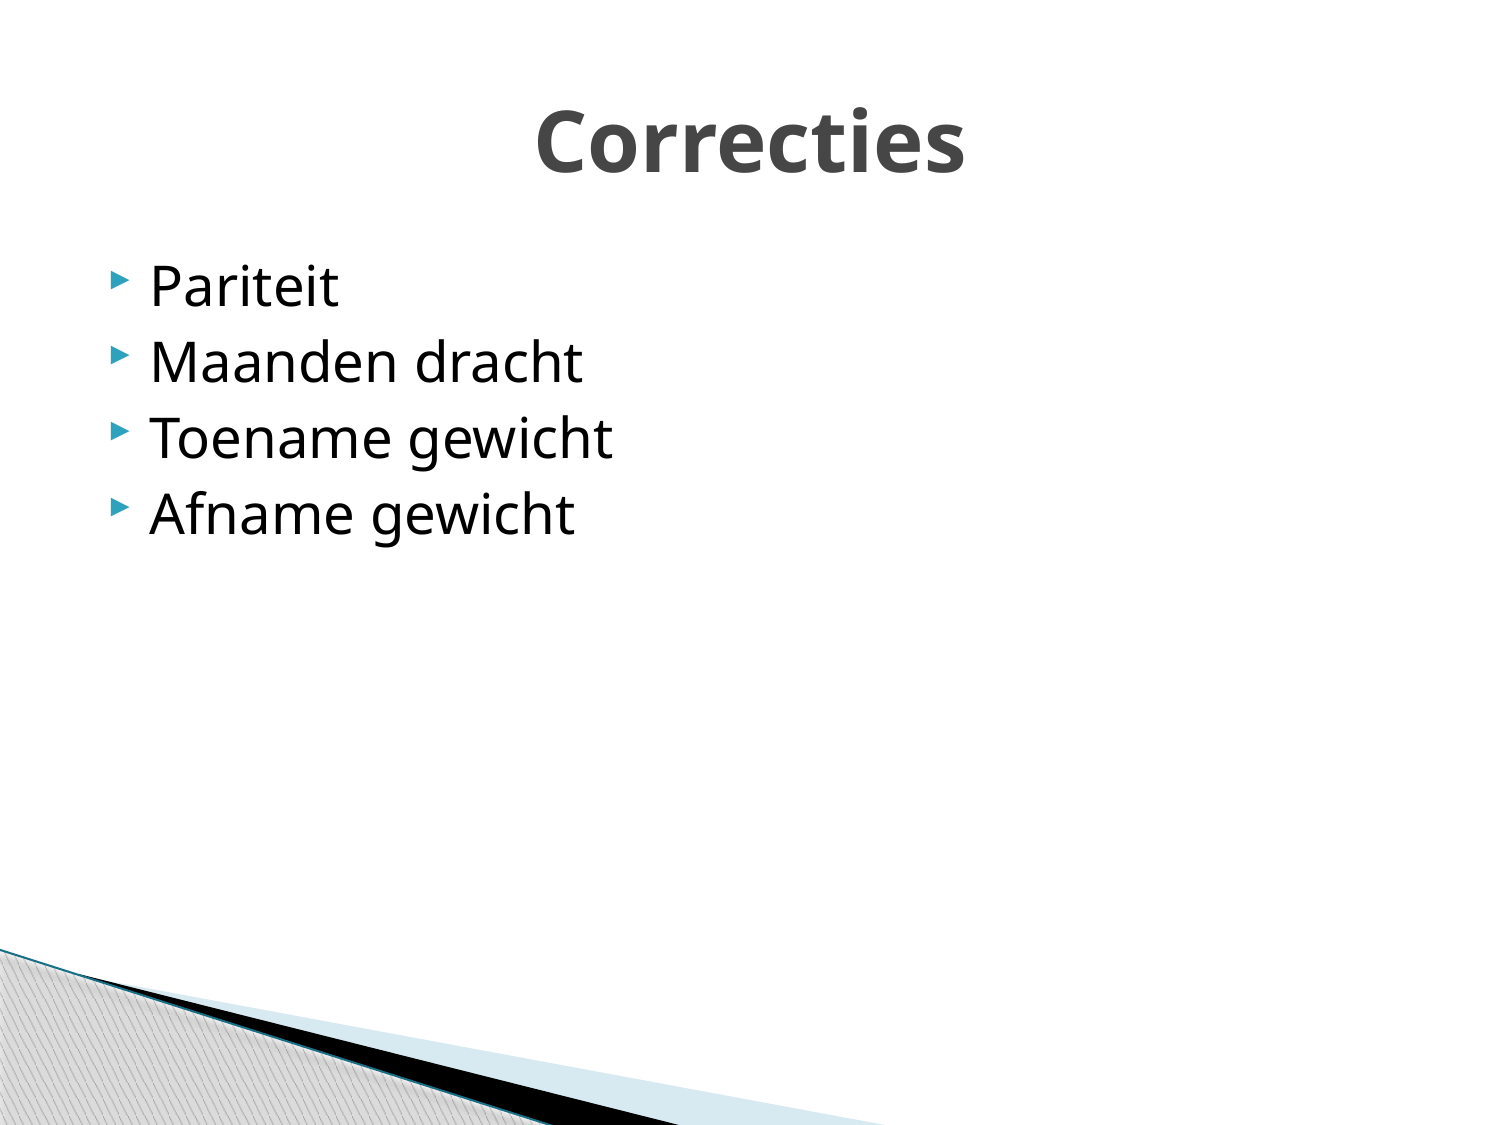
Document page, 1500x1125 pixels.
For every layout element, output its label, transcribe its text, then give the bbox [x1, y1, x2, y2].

title Correcties [75, 45, 1425, 233]
list Pariteit Maanden dracht Toename gewicht Afname gewicht [75, 243, 1425, 986]
